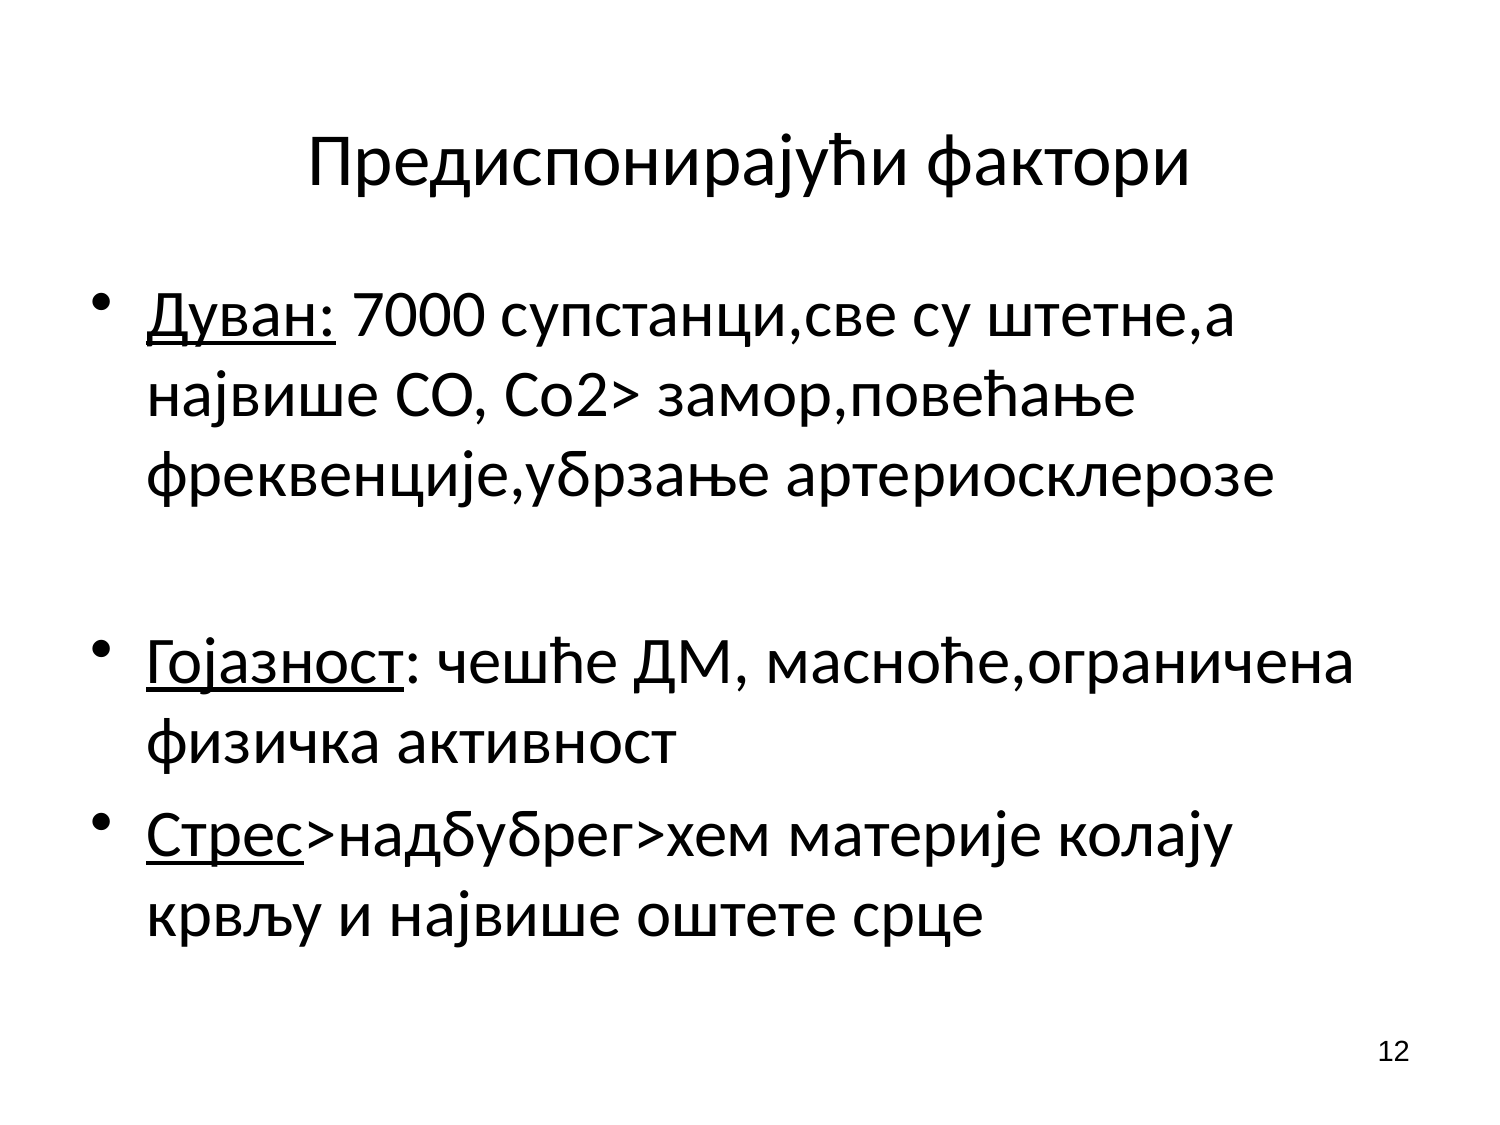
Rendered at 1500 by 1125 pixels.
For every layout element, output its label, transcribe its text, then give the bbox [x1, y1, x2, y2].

title Предиспонирајући фактори [41, 45, 1459, 208]
slide_number 12 [1074, 1024, 1425, 1103]
list Дуван: 7000 супстанци,све су штетне,а највише CO, Co2> замор,повећање фреквенције,убрзање артериосклерозе Гојазност: чешће ДМ, масноће,ограничена физичка активност Стрес>надбубрег>хем материје колају крвљу и највише оштете срце [75, 262, 1425, 1005]
